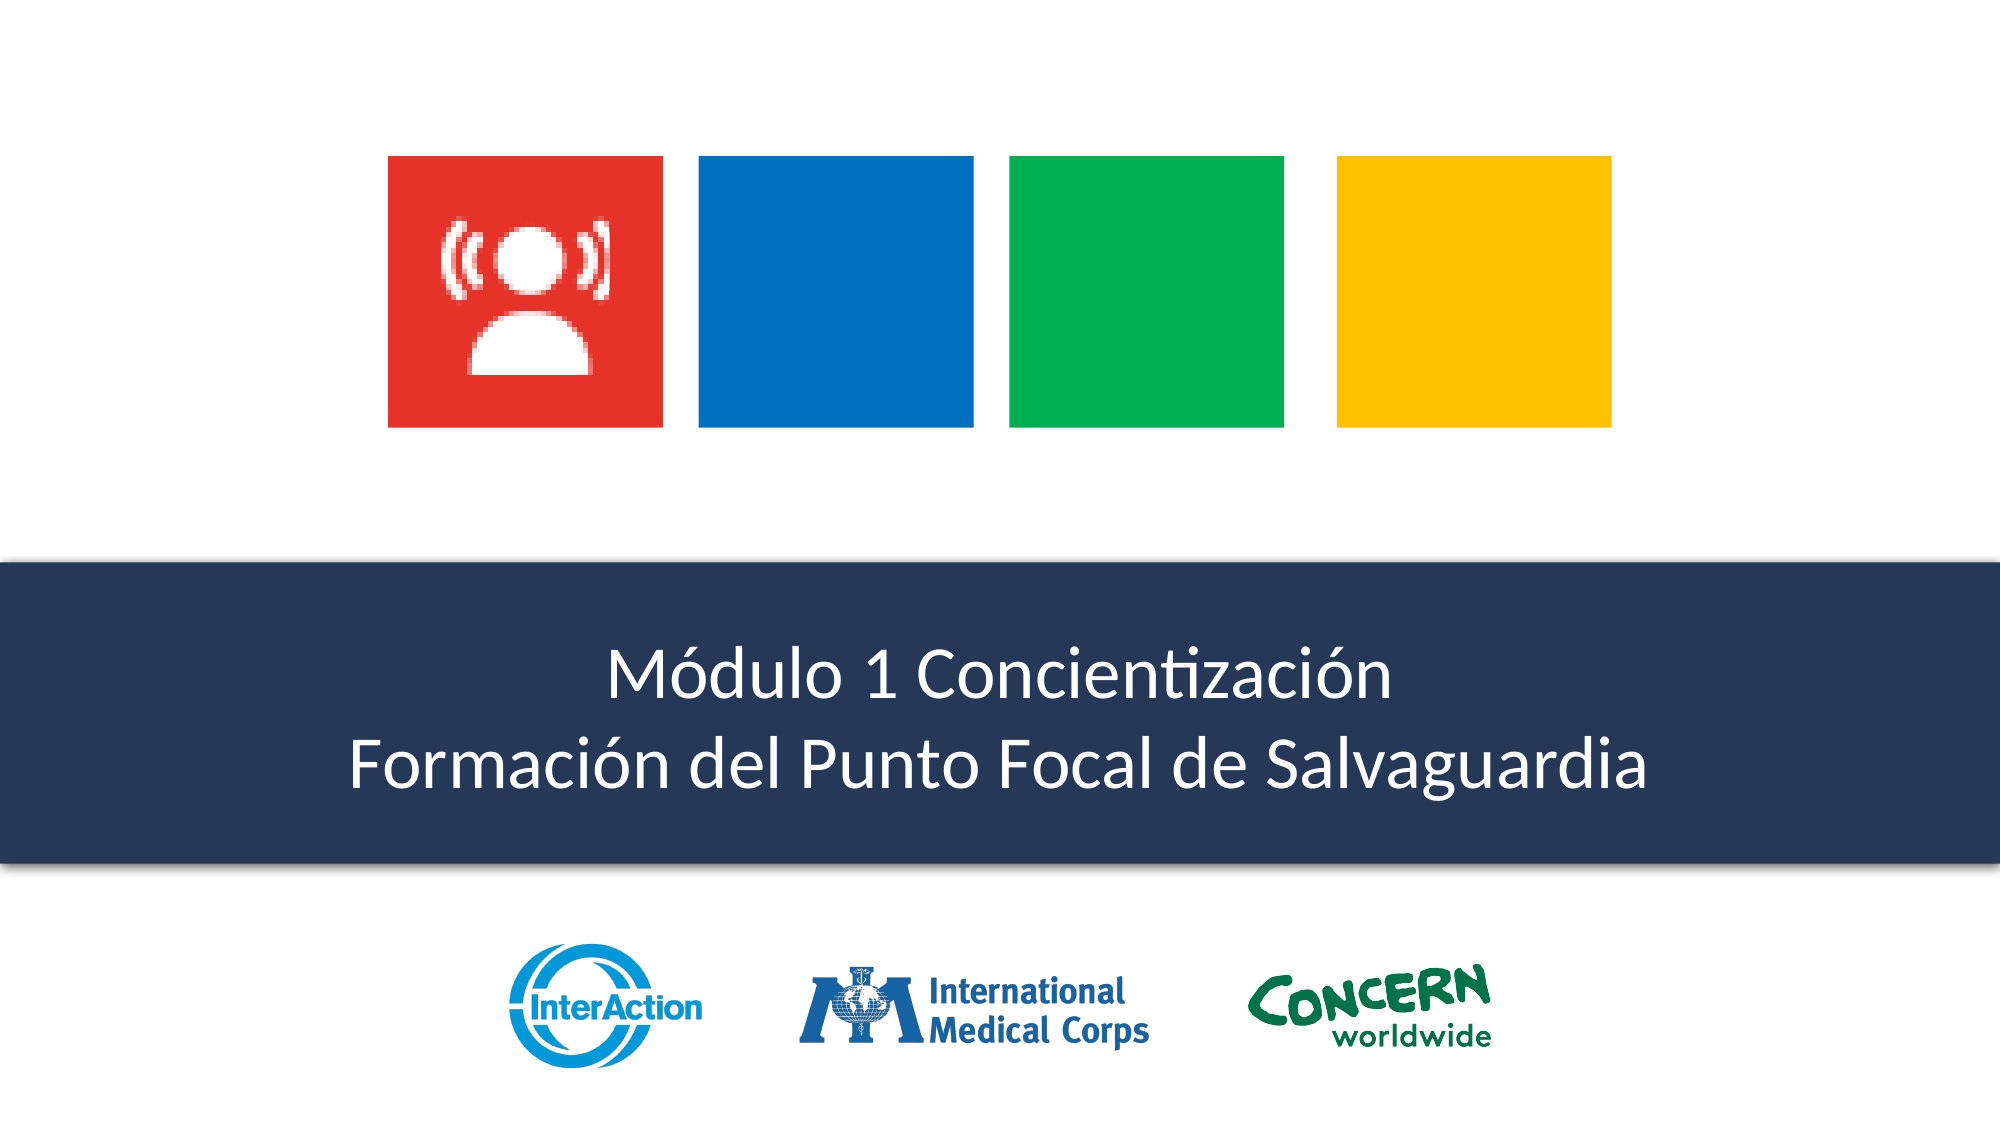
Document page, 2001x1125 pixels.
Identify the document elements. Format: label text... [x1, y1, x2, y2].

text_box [388, 156, 1612, 428]
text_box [509, 943, 1491, 1068]
text_box Módulo 1 Concientización Formación del Punto Focal de Salvaguardia [0, 562, 2000, 864]
